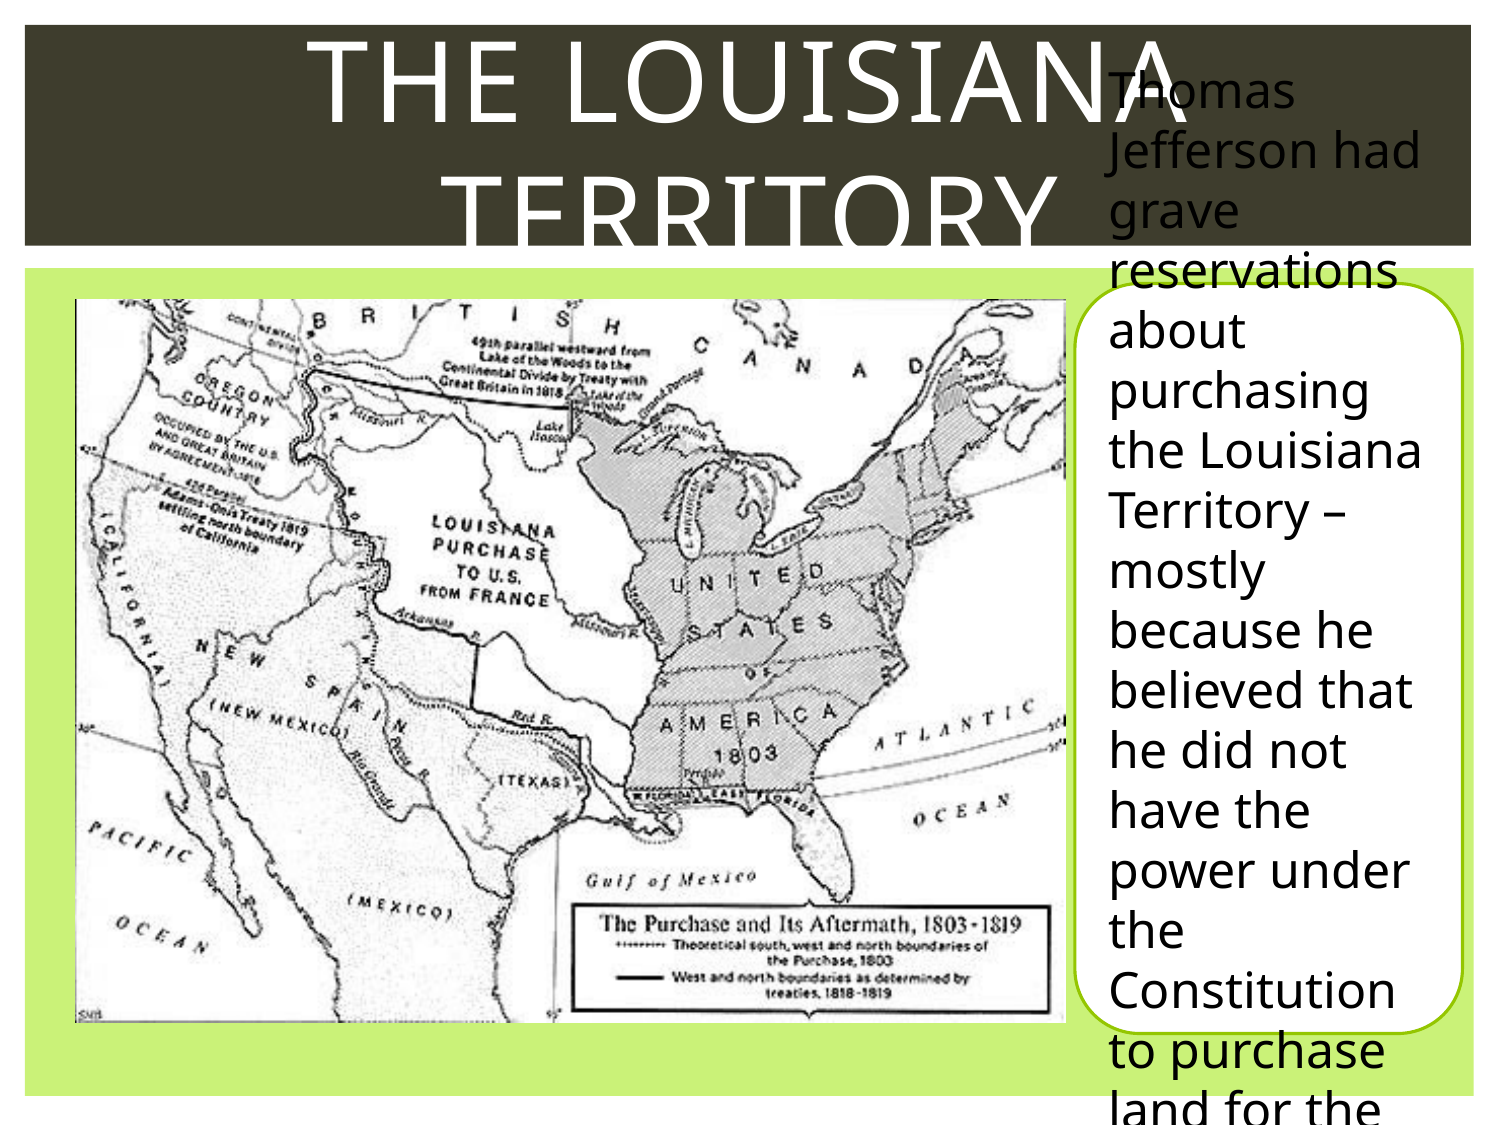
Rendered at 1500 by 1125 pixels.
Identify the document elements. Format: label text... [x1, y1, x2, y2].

title The Louisiana Territory [62, 58, 1438, 232]
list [74, 299, 1066, 1024]
text_box Thomas Jefferson had grave reservations about purchasing the Louisiana Territory – mostly because he believed that he did not have the power under the Constitution to purchase land for the United States of America. [1073, 281, 1465, 1036]
